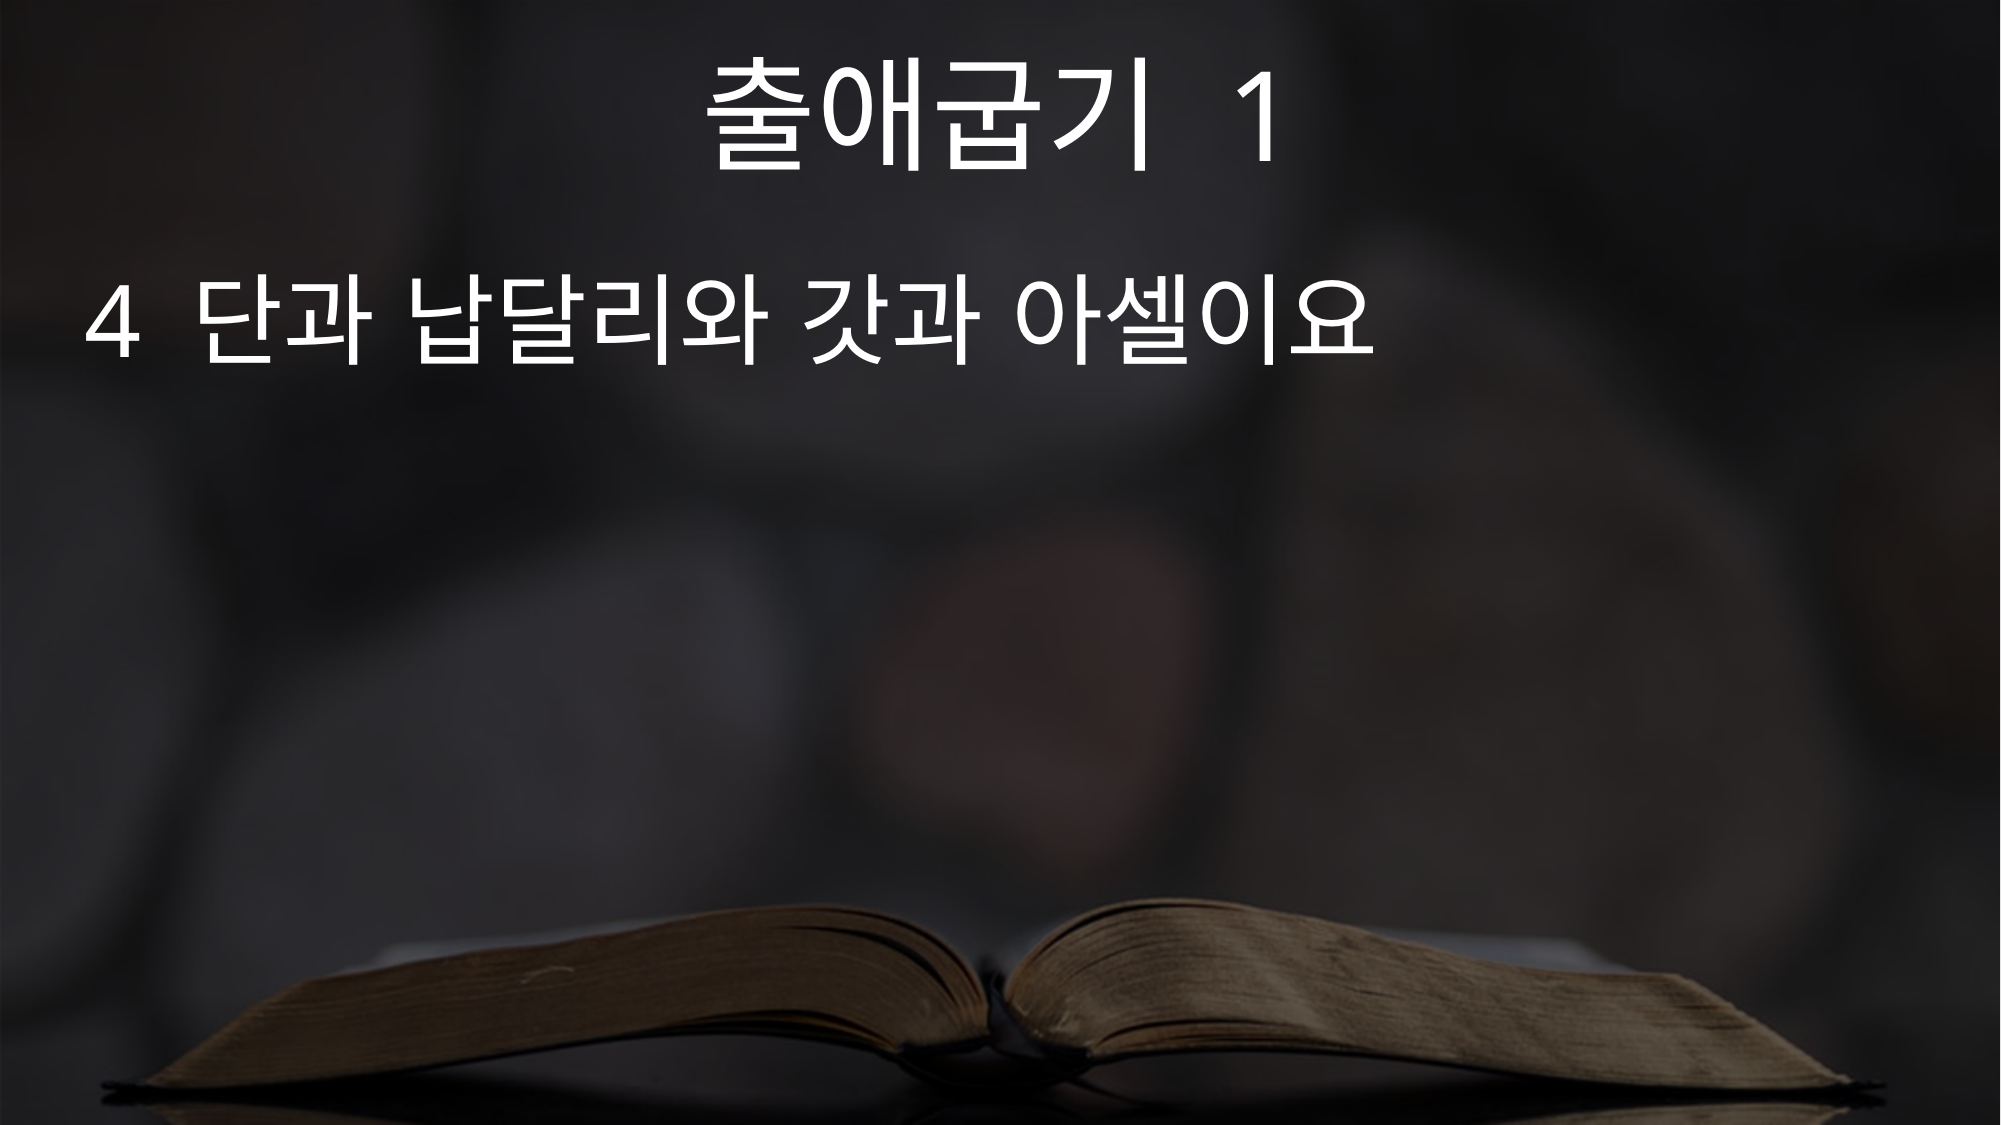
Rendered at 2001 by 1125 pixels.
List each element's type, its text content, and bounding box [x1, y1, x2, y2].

list 4 단과 납달리와 갓과 아셀이요 [69, 263, 1953, 423]
picture [0, 0, 2001, 1125]
footer 출애굽기 1 [0, 32, 2000, 192]
